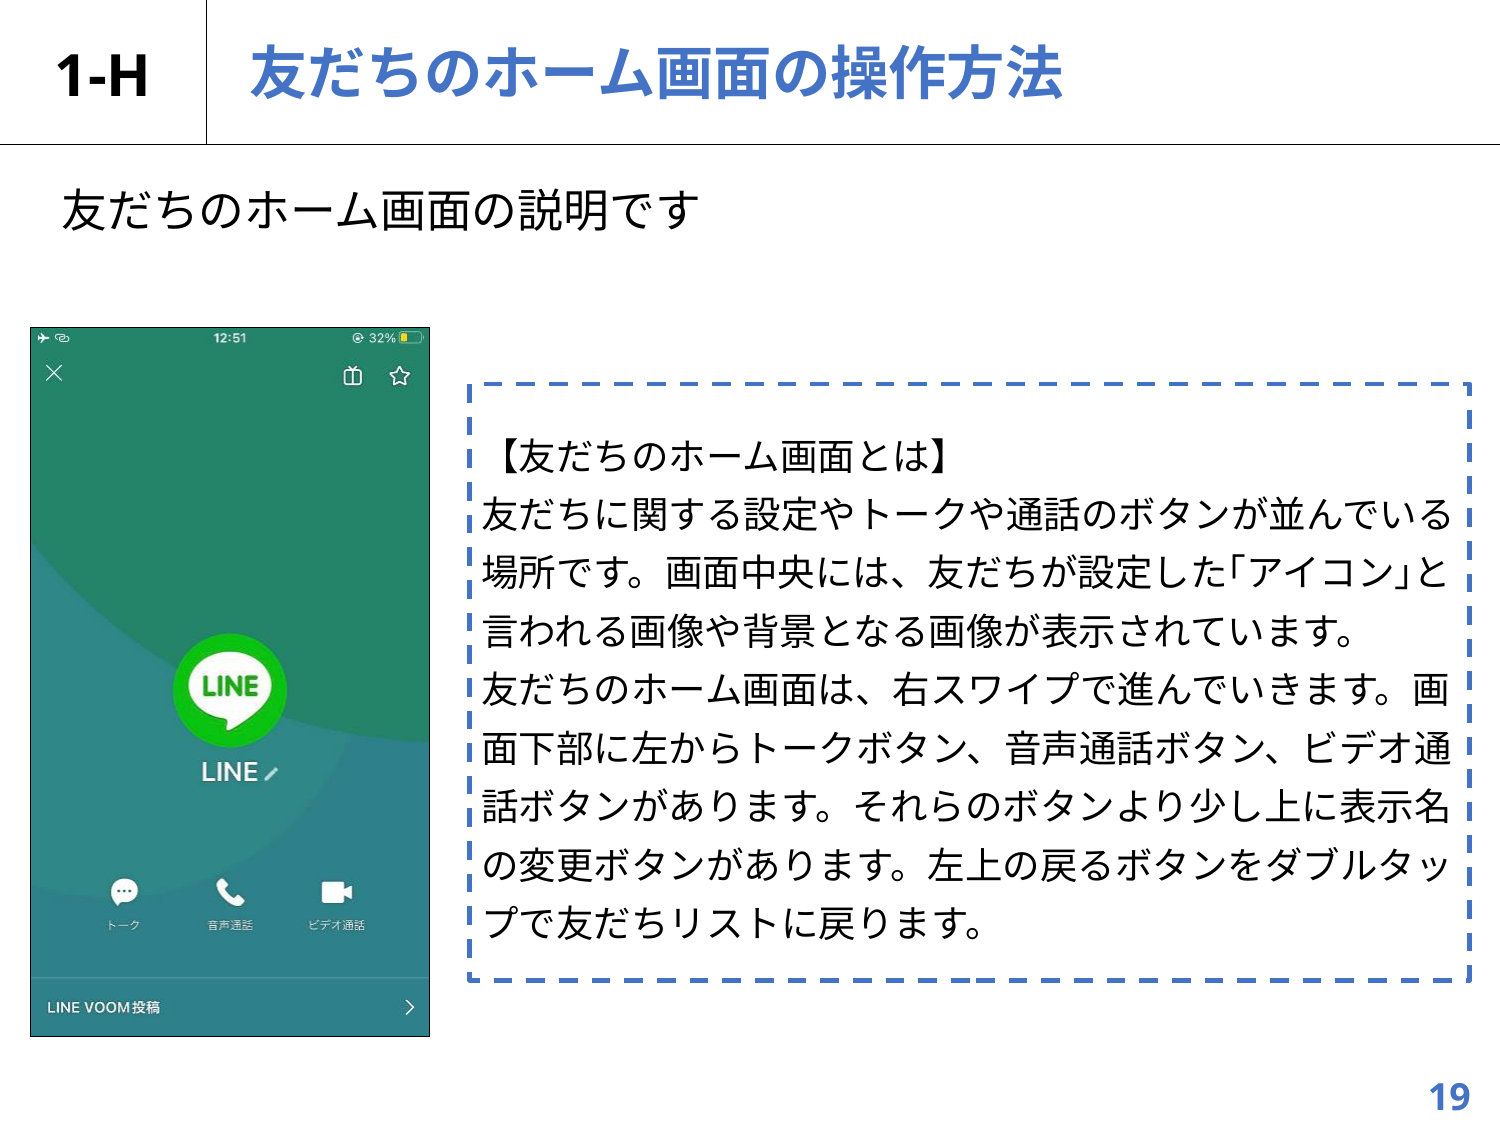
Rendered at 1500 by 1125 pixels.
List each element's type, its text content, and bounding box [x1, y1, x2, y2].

title 1-H [0, 0, 207, 147]
text_box 友だちのホーム画面の説明です [46, 180, 1422, 274]
text_box 【友だちのホーム画面とは】 友だちに関する設定やトークや通話のボタンが並んでいる場所です。画面中央には、友だちが設定した｢アイコン｣と言われる画像や背景となる画像が表示されています。 友だちのホーム画面は、右スワイプで進んでいきます。画面下部に左からトークボタン、音声通話ボタン、ビデオ通話ボタンがあります。それらのボタンより少し上に表示名の変更ボタンがあります。左上の戻るボタンをダブルタップで友だちリストに戻ります。 [469, 383, 1470, 981]
picture [30, 327, 430, 1037]
text_box 19 [1402, 1065, 1497, 1125]
text_box 友だちのホーム画面の操作方法 [230, 24, 1459, 119]
